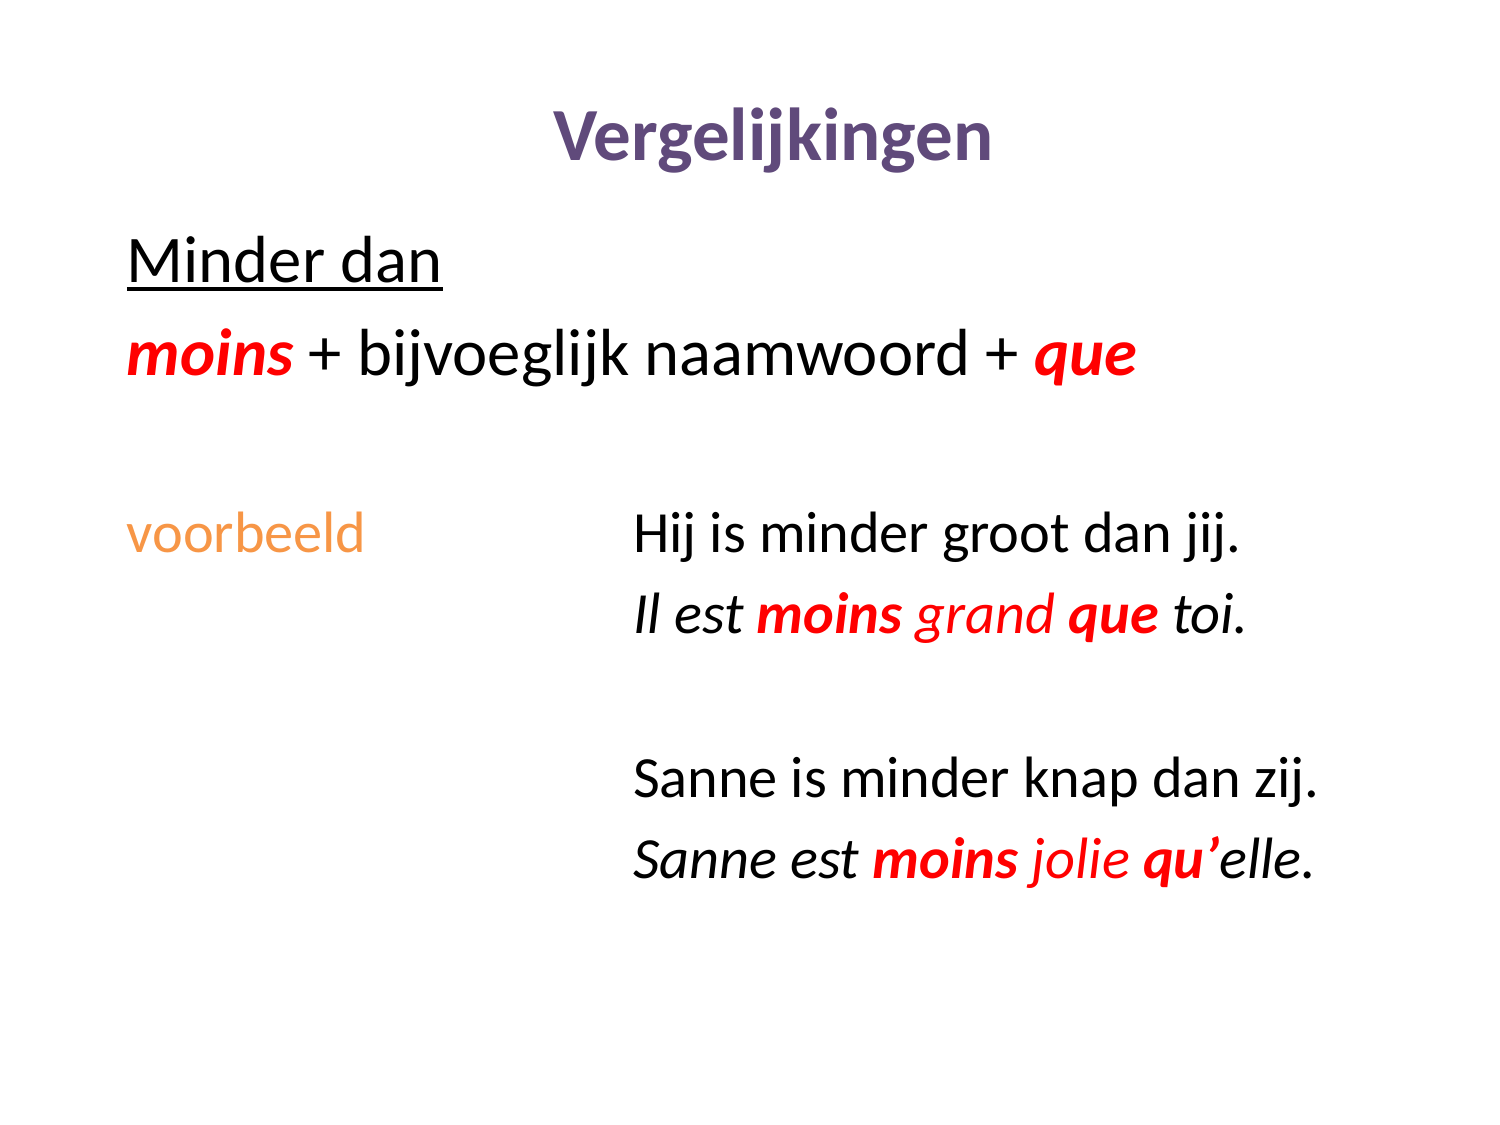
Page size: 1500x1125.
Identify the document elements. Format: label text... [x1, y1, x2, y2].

text_box Minder dan moins + bijvoeglijk naamwoord + que voorbeeld Hij is minder groot dan jij. Il est moins grand que toi. Sanne is minder knap dan zij. Sanne est moins jolie qu’elle. [112, 208, 1388, 988]
text_box Vergelijkingen [112, 78, 1435, 208]
